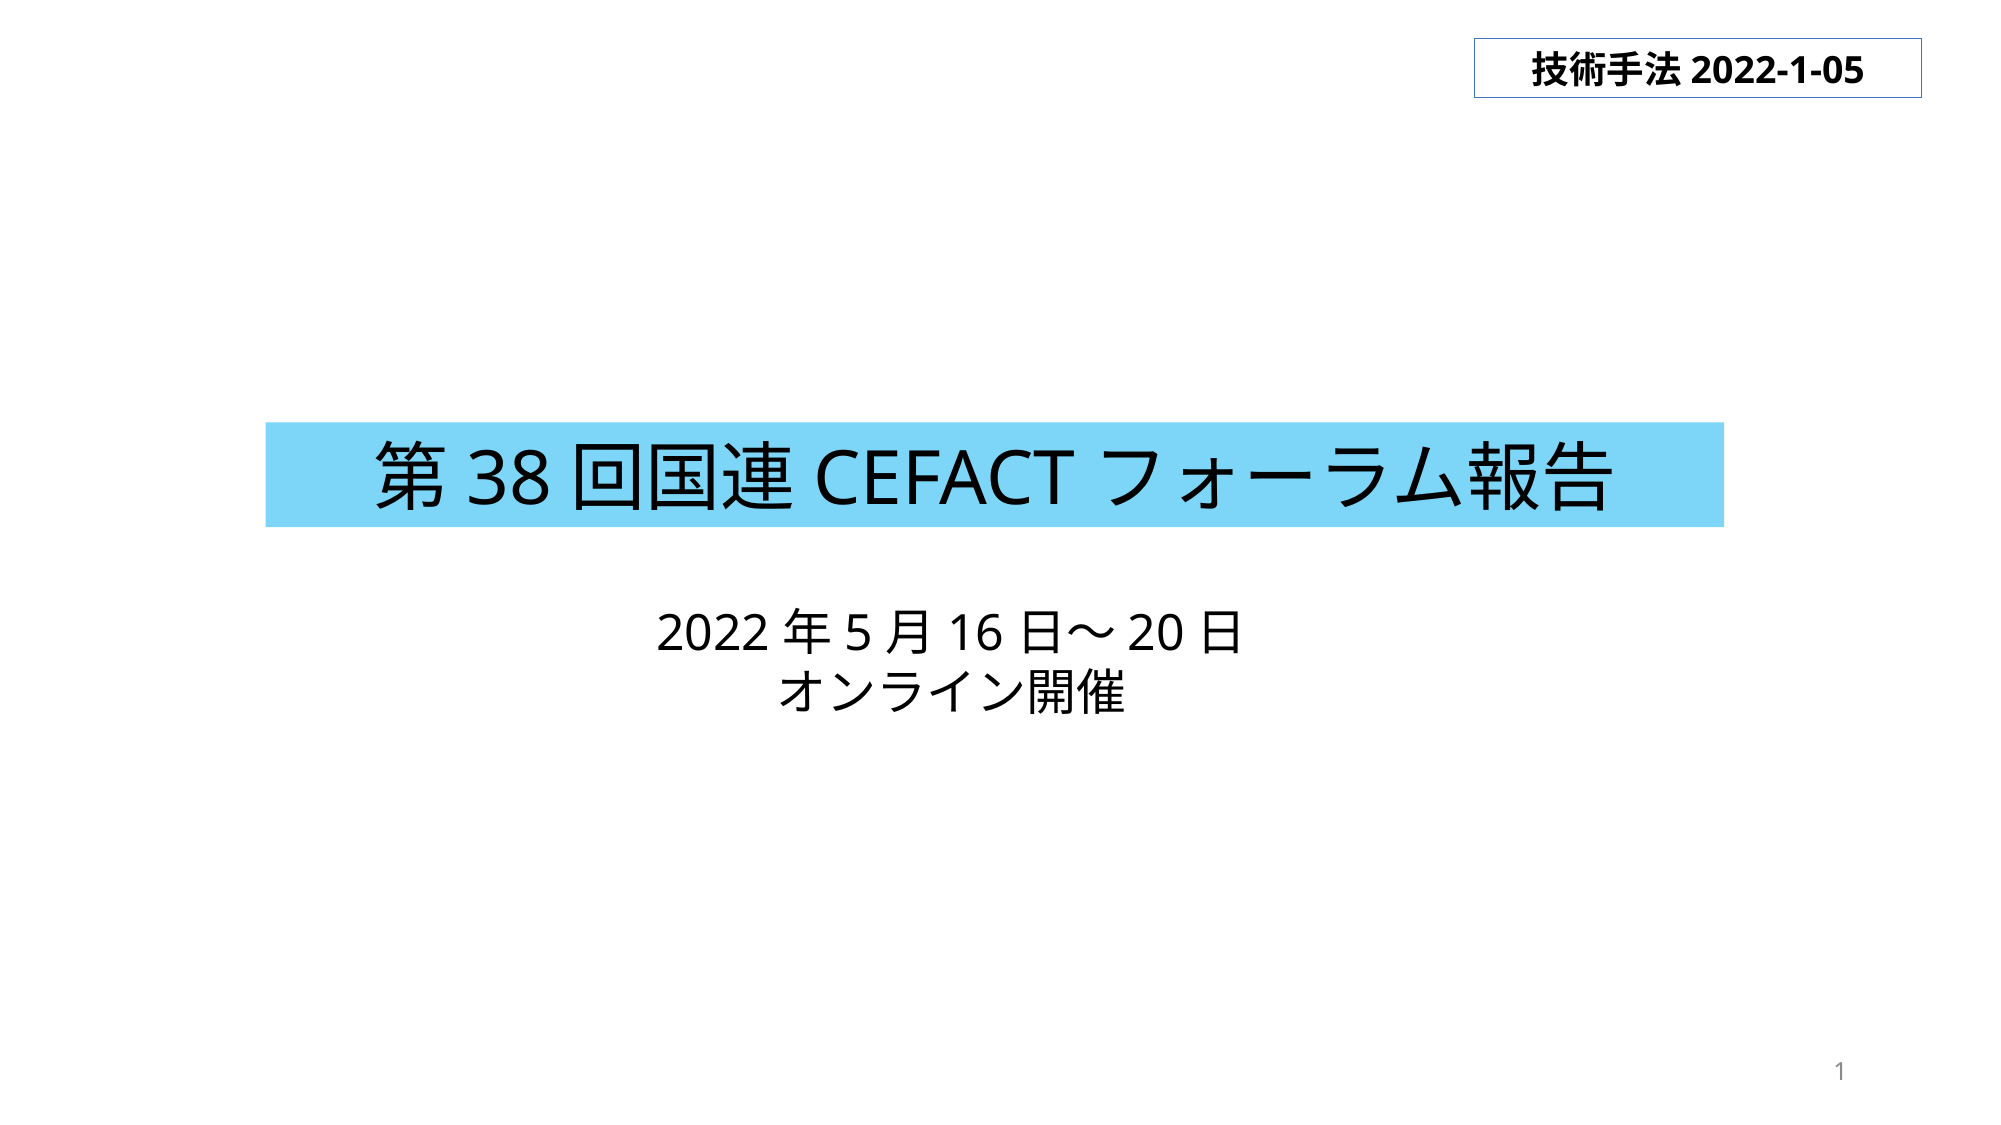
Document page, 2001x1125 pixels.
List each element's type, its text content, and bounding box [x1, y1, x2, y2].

slide_number 1 [1412, 1042, 1863, 1103]
text_box 第38回国連CEFACTフォーラム報告 [265, 422, 1725, 528]
text_box 2022年5月16日～20日 オンライン開催 [399, 593, 1504, 728]
text_box 技術手法2022-1-05 [1474, 38, 1922, 98]
